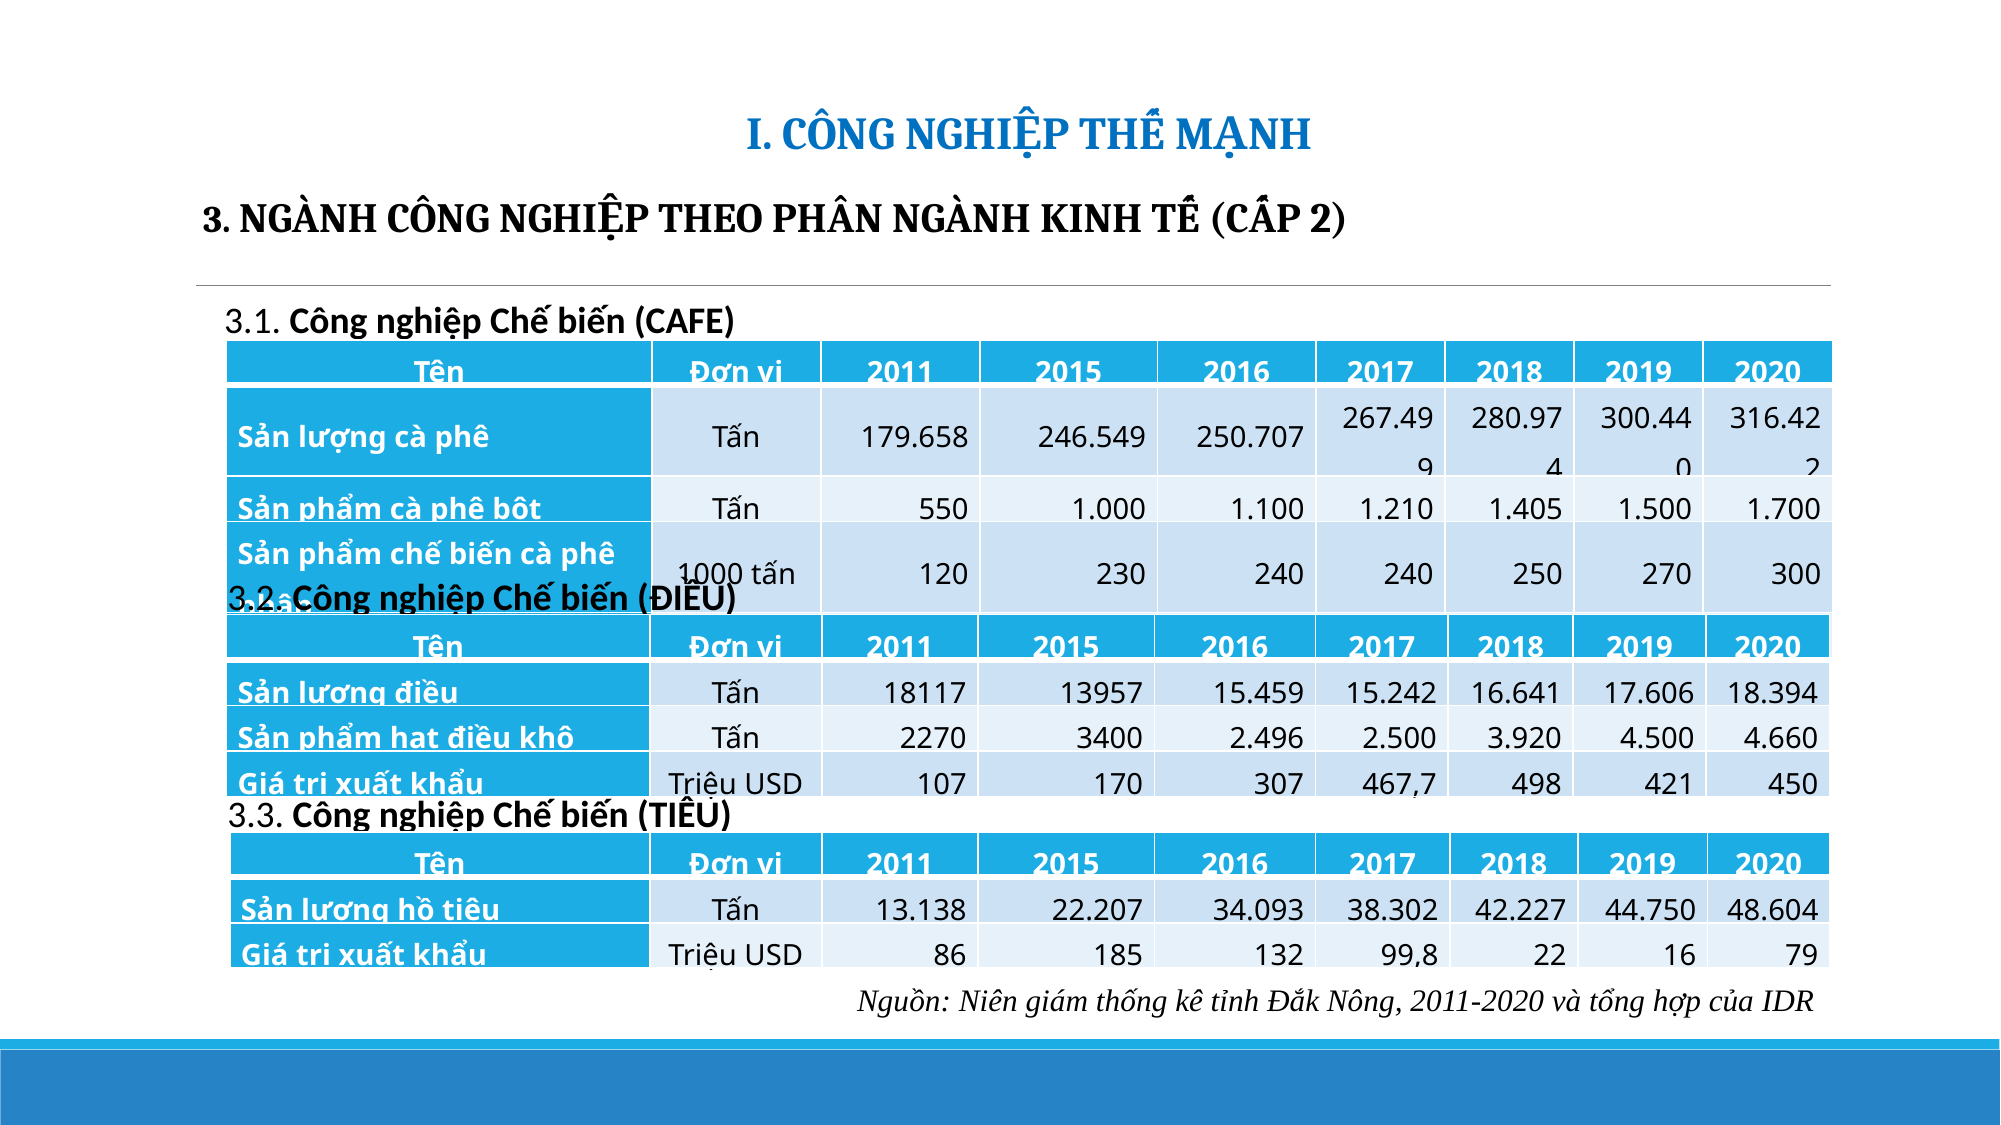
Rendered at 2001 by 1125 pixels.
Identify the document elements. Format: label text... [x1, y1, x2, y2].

table_cell 15.459 [1155, 663, 1315, 705]
table_cell 316.422 [1704, 388, 1832, 475]
table_header 2011 [822, 341, 979, 382]
text_box I. CÔNG NGHIỆP THẾ MẠNH [731, 96, 1328, 167]
table_cell 18117 [823, 663, 977, 705]
text_box 3. NGÀNH CÔNG NGHIỆP THEO PHÂN NGÀNH KINH TẾ (CẤP 2) [188, 183, 1364, 249]
table_header 2016 [1158, 341, 1315, 382]
table_cell 120 [822, 522, 979, 612]
text_box Nguồn: Niên giám thống kê tỉnh Đắk Nông, 2011-2020 và tổng hợp của IDR [479, 961, 1830, 1025]
table_cell 4.660 [1707, 706, 1829, 750]
table_cell 185 [979, 924, 1154, 961]
table_cell 250 [1446, 522, 1573, 612]
table_cell 107 [823, 752, 977, 796]
table_cell 3.920 [1449, 706, 1572, 750]
table_cell 132 [1155, 924, 1315, 961]
table_cell 13957 [979, 663, 1154, 705]
table_cell 1.210 [1317, 477, 1444, 521]
table_cell 34.093 [1155, 880, 1315, 922]
table_cell 13.138 [823, 880, 977, 922]
table_cell 99,8 [1316, 924, 1449, 961]
table_cell 498 [1449, 752, 1572, 796]
table_cell Triệu USD [651, 752, 821, 782]
table_cell 2.500 [1316, 706, 1447, 750]
table_cell Sản phẩm hạt điều khô [227, 706, 649, 750]
table_cell 1000 tấn [653, 522, 820, 565]
table_cell 1.000 [981, 477, 1157, 521]
table_cell 550 [822, 477, 979, 521]
table_header Tên [227, 615, 649, 657]
table_cell 246.549 [981, 388, 1157, 475]
table_cell Sản phẩm chế biến cà phê nhân [227, 522, 651, 565]
table_header 2018 [1446, 341, 1573, 382]
table_cell 1.100 [1158, 477, 1315, 521]
table_cell Sản phẩm cà phê bột [227, 477, 651, 521]
table_cell 300 [1704, 522, 1832, 612]
table_cell 250.707 [1158, 388, 1315, 475]
table_cell 22 [1451, 924, 1577, 961]
table_header 2020 [1707, 615, 1829, 657]
table_header 2011 [823, 833, 977, 874]
text_box 3.3. Công nghiệp Chế biến (TIÊU) [212, 782, 972, 843]
table_cell 267.499 [1317, 388, 1444, 475]
table_cell 22.207 [979, 880, 1154, 922]
table_header 2015 [979, 833, 1154, 874]
table_cell Tấn [653, 388, 820, 475]
table_cell 18.394 [1707, 663, 1829, 705]
table_cell 270 [1575, 522, 1702, 612]
table_header 2016 [1155, 615, 1315, 657]
table_cell 86 [823, 924, 977, 961]
table_cell 4.500 [1574, 706, 1705, 750]
table_cell 17.606 [1574, 663, 1705, 705]
table_cell Giá trị xuất khẩu [231, 924, 649, 967]
table_header Tên [227, 341, 651, 382]
table_cell Sản lượng cà phê [227, 388, 651, 475]
table_header 2019 [1575, 341, 1702, 382]
table_header 2018 [1449, 615, 1572, 657]
table_cell Sản lượng điều [227, 663, 649, 705]
table_cell 280.974 [1446, 388, 1573, 475]
table_cell Sản lượng hồ tiêu [231, 880, 649, 922]
table_header 2020 [1708, 833, 1829, 874]
table_cell 38.302 [1316, 880, 1449, 922]
table_cell 48.604 [1708, 880, 1829, 922]
table_cell 44.750 [1579, 880, 1707, 922]
table_cell 16.641 [1449, 663, 1572, 705]
table_cell 300.440 [1575, 388, 1702, 475]
table_header 2016 [1155, 833, 1315, 874]
table_cell 179.658 [822, 388, 979, 475]
table_header 2017 [1316, 615, 1447, 657]
table_header 2019 [1579, 833, 1707, 874]
table_header Đơn vị [651, 615, 821, 657]
table_cell Triệu USD [651, 924, 821, 961]
table_cell Tấn [651, 706, 821, 750]
table_cell 467,7 [1316, 752, 1447, 796]
table_header 2015 [979, 615, 1154, 657]
table_cell 307 [1155, 752, 1315, 796]
table_cell 240 [1317, 522, 1444, 612]
table_cell 79 [1708, 924, 1829, 961]
table_header 2019 [1574, 615, 1705, 657]
table_cell Giá trị xuất khẩu [227, 752, 649, 782]
table_header 2011 [823, 615, 977, 657]
table_cell 2270 [823, 706, 977, 750]
table_header Đơn vị [651, 833, 821, 874]
table_header 2020 [1704, 341, 1832, 382]
table_cell 3400 [979, 706, 1154, 750]
table_cell 1.500 [1575, 477, 1702, 521]
table_header 2018 [1451, 833, 1577, 874]
table_header Tên [231, 833, 649, 874]
table_cell 421 [1574, 752, 1705, 796]
table_cell 15.242 [1316, 663, 1447, 705]
text_box 3.1. Công nghiệp Chế biến (CAFE) [209, 289, 969, 349]
table_cell Tấn [653, 477, 820, 521]
table_cell 1.700 [1704, 477, 1832, 521]
table_header 2017 [1317, 341, 1444, 382]
table_cell 240 [1158, 522, 1315, 612]
table_header 2017 [1316, 833, 1449, 874]
table_cell 450 [1707, 752, 1829, 796]
text_box 3.2. Công nghiệp Chế biến (ĐIỀU) [212, 565, 972, 626]
table_cell 170 [979, 752, 1154, 796]
table_cell 230 [981, 522, 1157, 612]
table_cell 1.405 [1446, 477, 1573, 521]
table_cell 16 [1579, 924, 1707, 961]
table_cell Tấn [651, 880, 821, 922]
table_header 2015 [981, 341, 1157, 382]
table_cell Tấn [651, 663, 821, 705]
table_header Đơn vị [653, 341, 820, 382]
table_cell 42.227 [1451, 880, 1577, 922]
table_cell 2.496 [1155, 706, 1315, 750]
